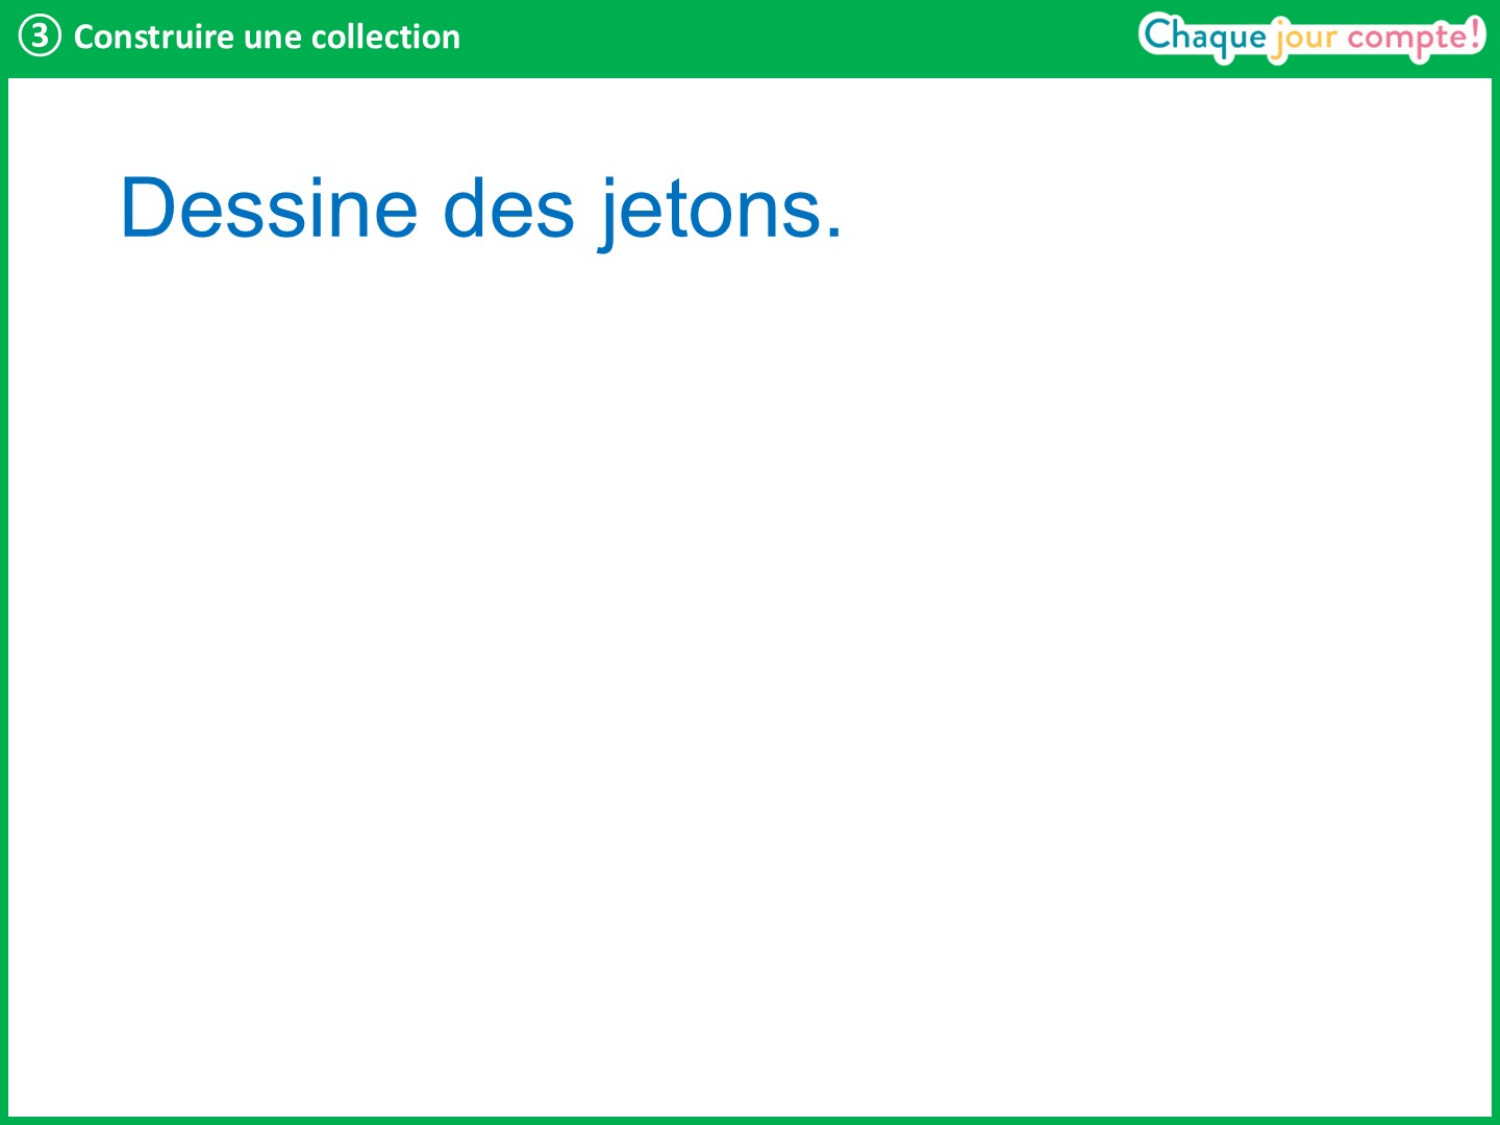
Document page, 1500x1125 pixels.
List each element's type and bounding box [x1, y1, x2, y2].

list [0, 0, 1500, 1125]
